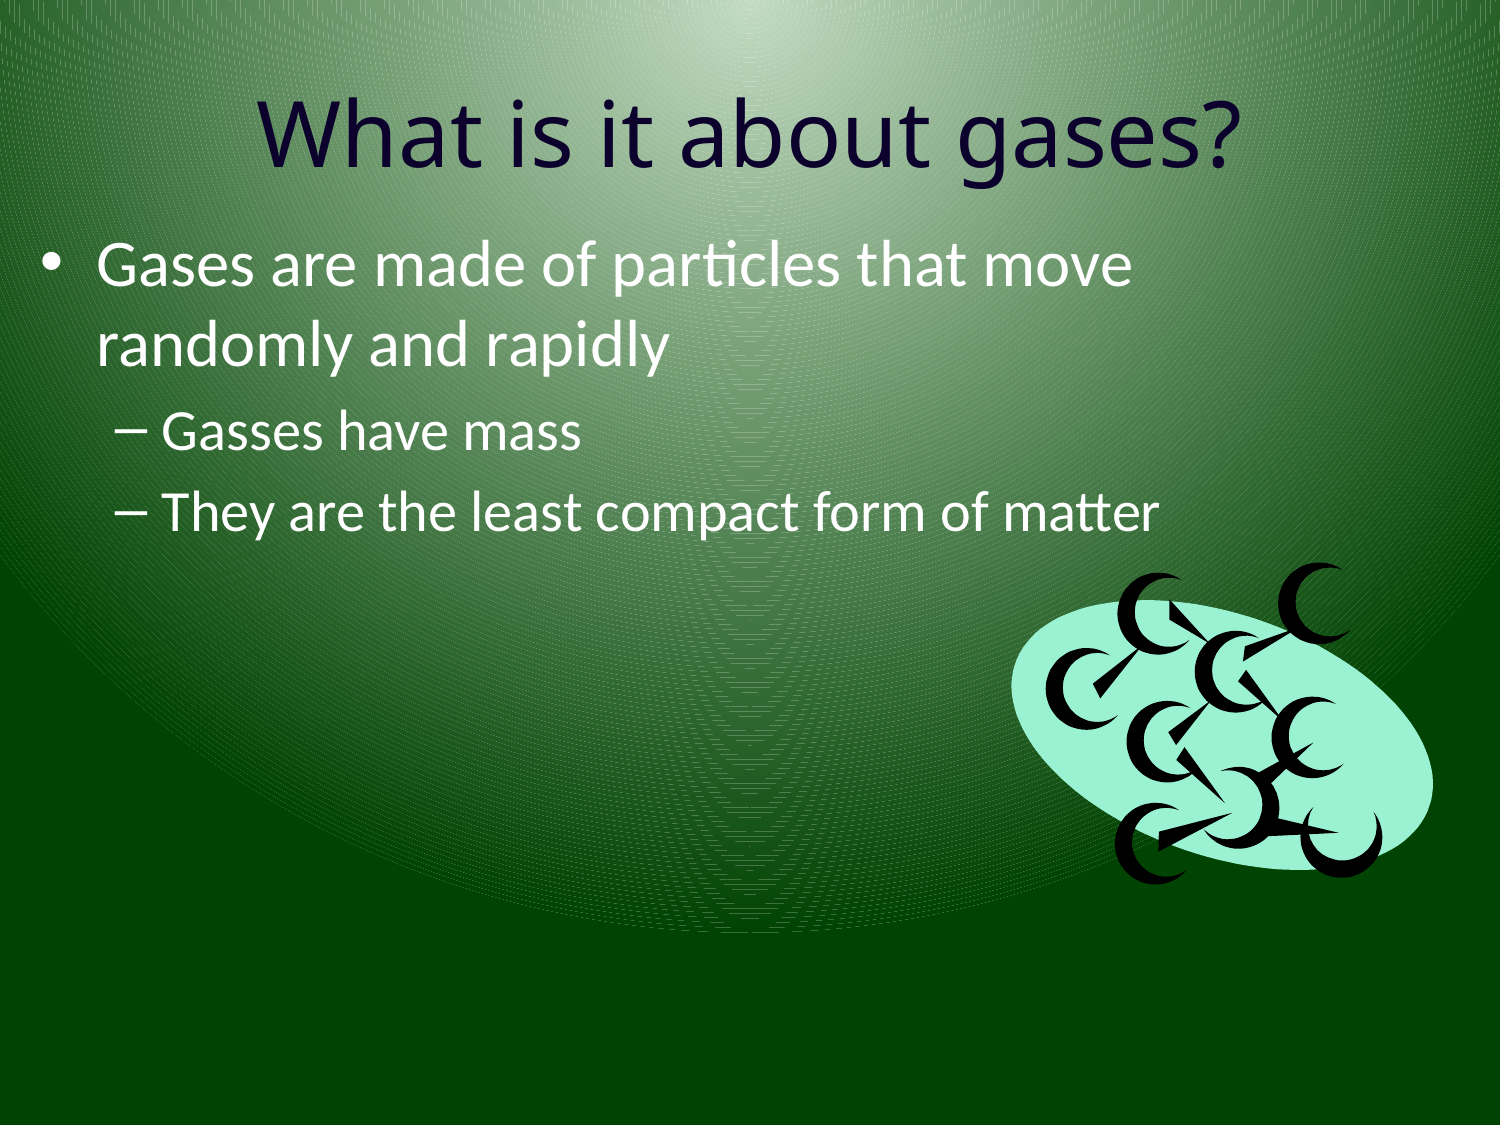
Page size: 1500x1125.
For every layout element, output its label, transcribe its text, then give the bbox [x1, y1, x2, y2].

list Gases are made of particles that move randomly and rapidly Gasses have mass They are the least compact form of matter [24, 212, 1375, 575]
picture [987, 562, 1458, 888]
title What is it about gases? [75, 37, 1425, 225]
